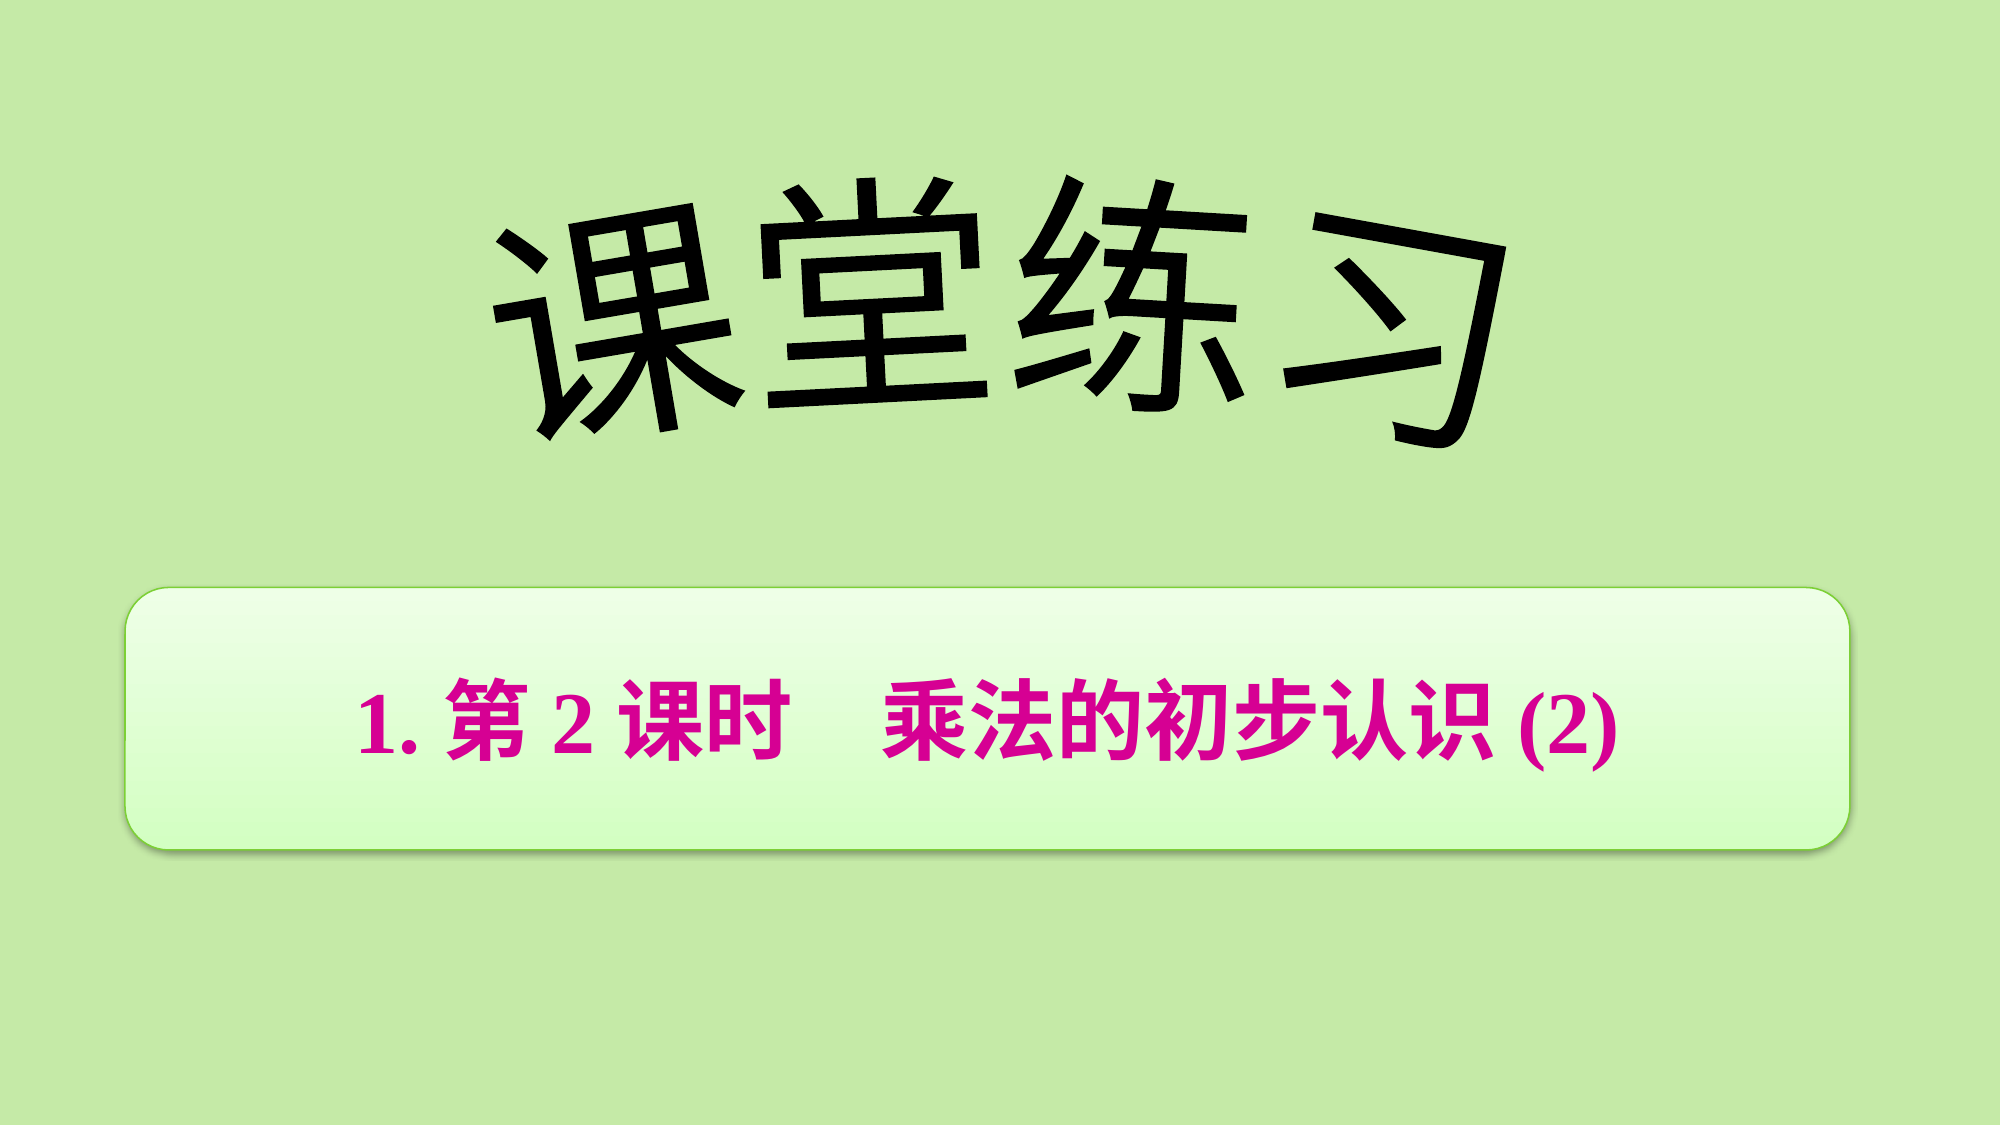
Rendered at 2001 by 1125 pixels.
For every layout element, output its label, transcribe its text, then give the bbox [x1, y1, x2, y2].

text_box 1.第2课时 乘法的初步认识(2) [124, 586, 1851, 851]
